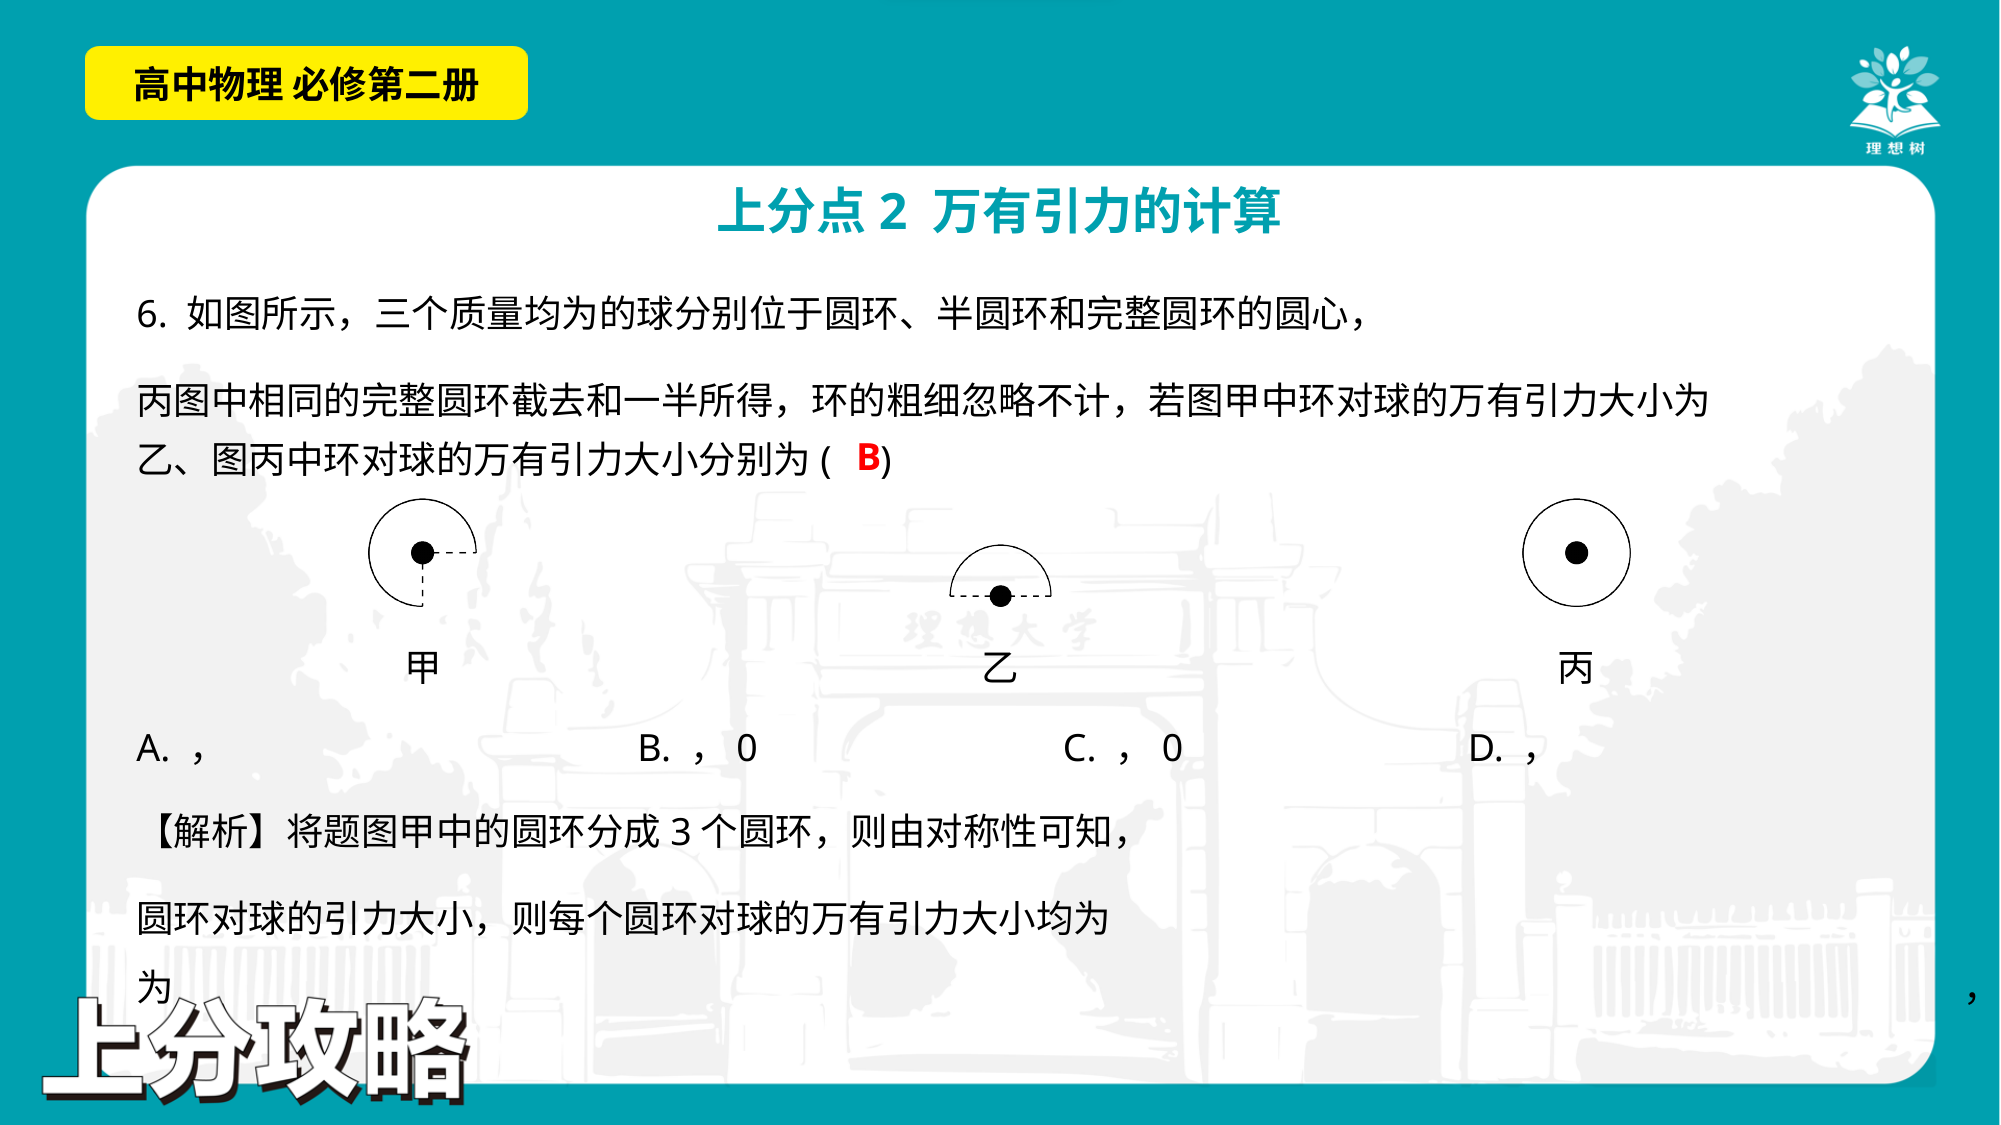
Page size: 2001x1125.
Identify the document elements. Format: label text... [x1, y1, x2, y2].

picture [0, 0, 2000, 1125]
text_box 甲 [399, 627, 447, 683]
text_box 乙 [977, 627, 1024, 683]
text_box 丙 [1553, 627, 1600, 683]
text_box B [841, 420, 896, 474]
